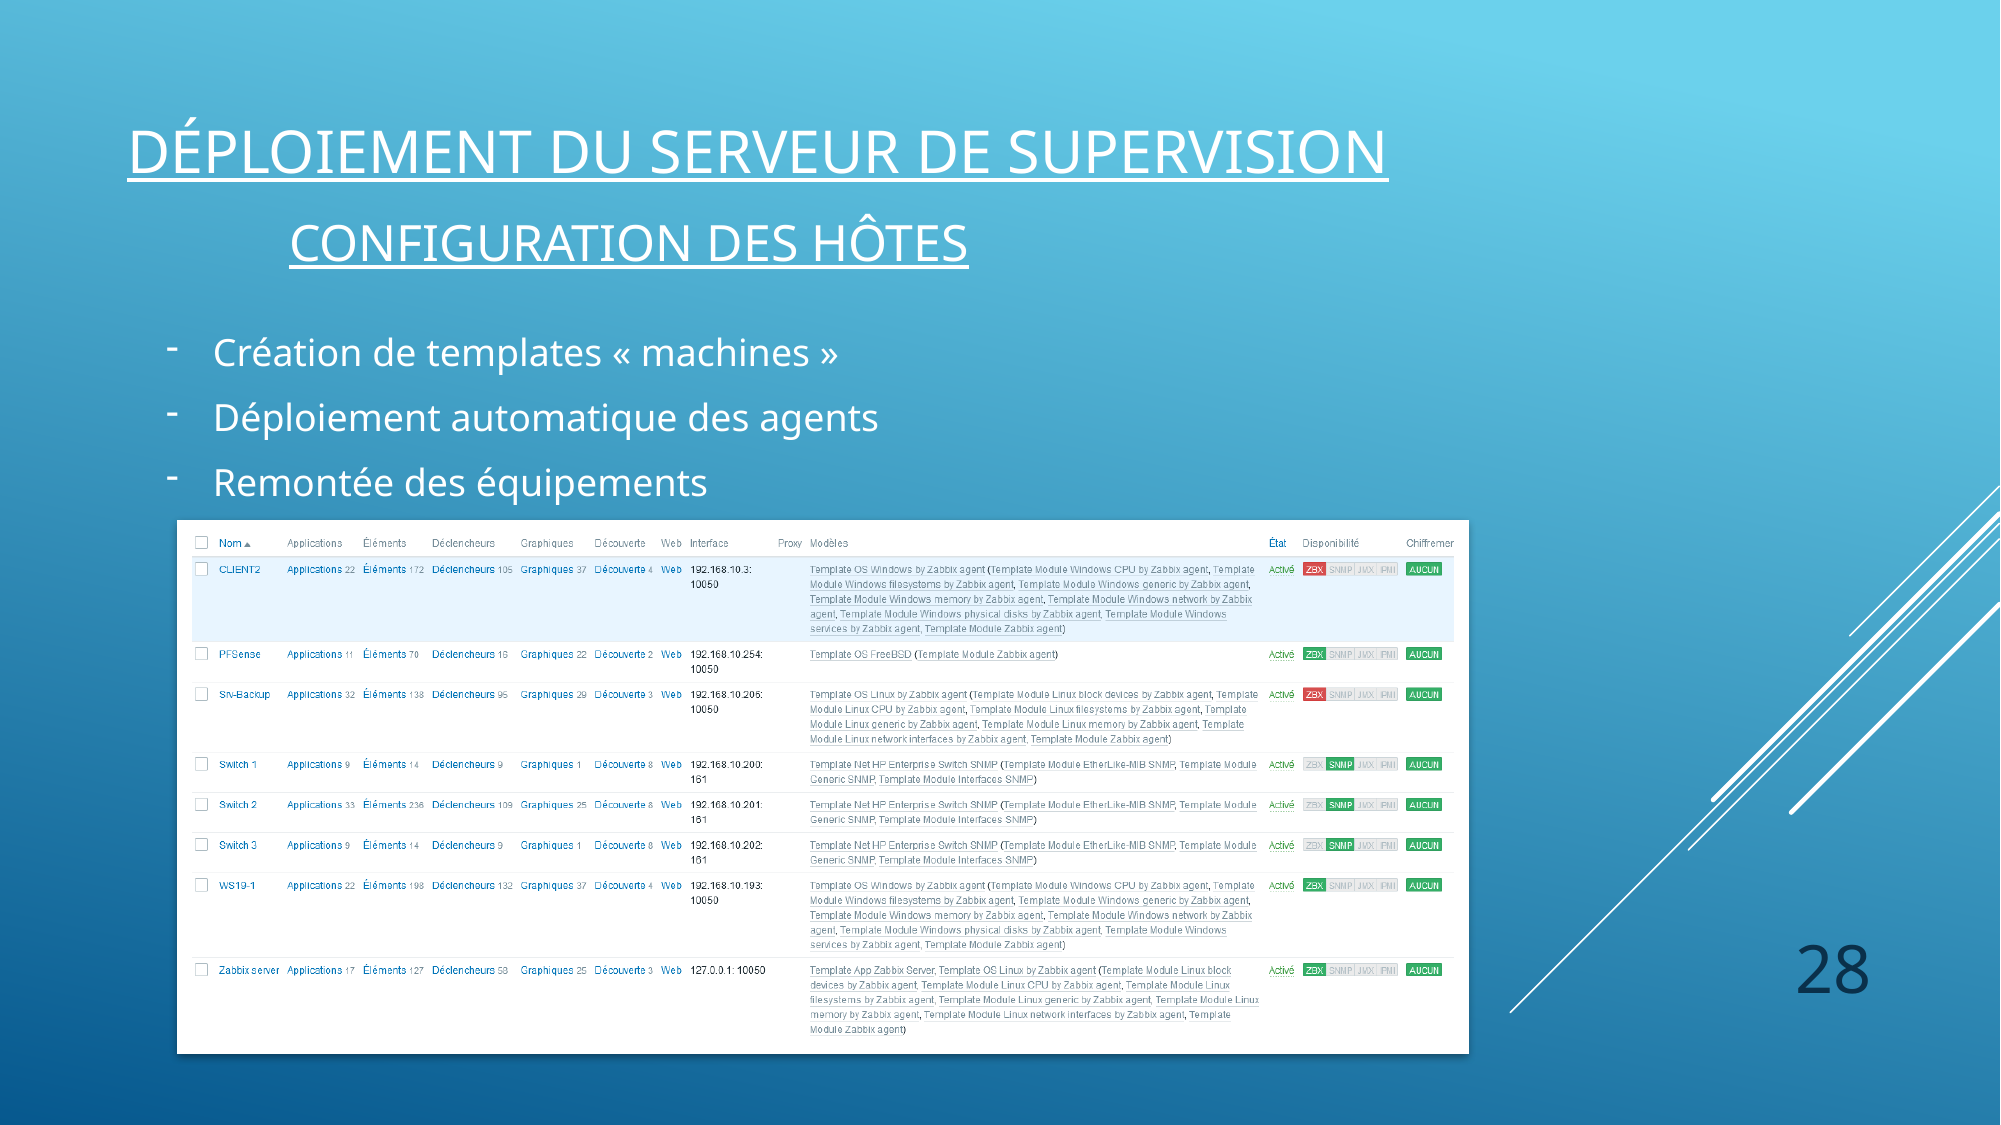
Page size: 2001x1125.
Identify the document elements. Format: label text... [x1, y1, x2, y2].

text_box Création de templates « machines » Déploiement automatique des agents Remontée des équipements [151, 318, 1849, 576]
title Déploiement Du serveur de supervision [112, 85, 1534, 214]
text_box Configuration des hôtes [274, 177, 1675, 306]
picture [191, 534, 1455, 1040]
slide_number 28 [1700, 915, 1888, 1025]
